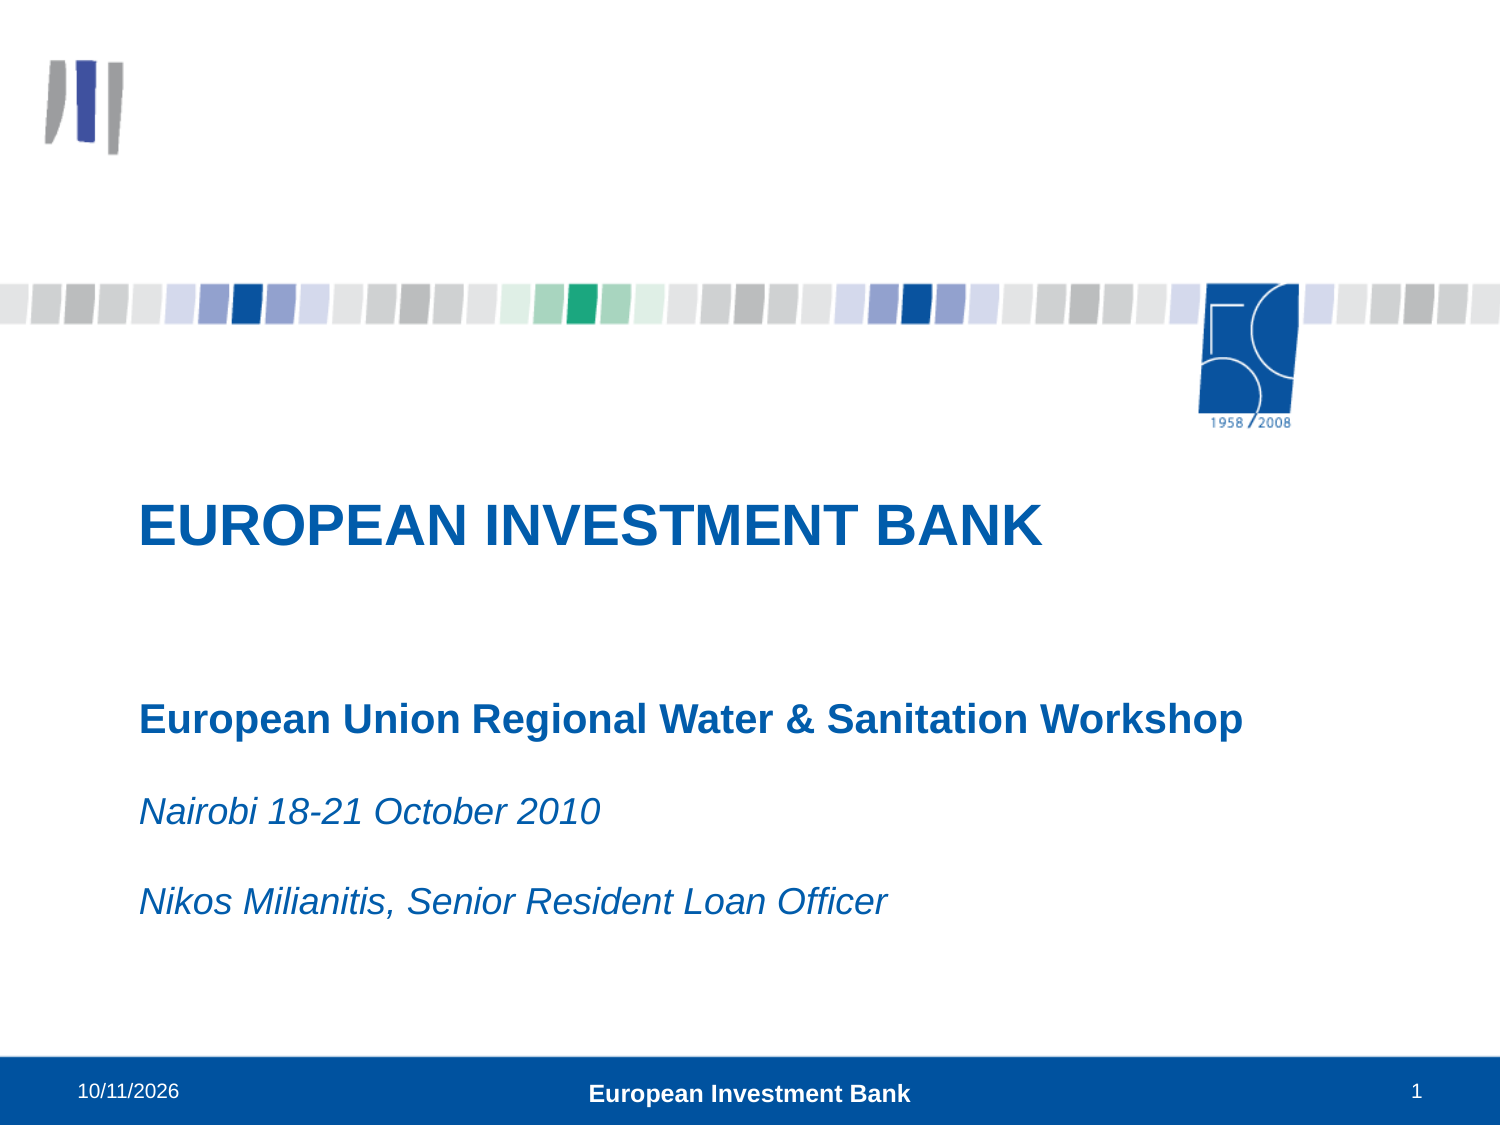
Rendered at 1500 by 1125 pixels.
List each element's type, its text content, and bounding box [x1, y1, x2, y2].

footer European Investment Bank [229, 1070, 1271, 1125]
title EUROPEAN INVESTMENT BANK European Union Regional Water & Sanitation Workshop Nairobi 18-21 October 2010 Nikos Milianitis, Senior Resident Loan Officer [123, 479, 1400, 917]
slide_number 1 [1274, 1070, 1438, 1125]
picture [0, 0, 1500, 1125]
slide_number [62, 1070, 226, 1125]
